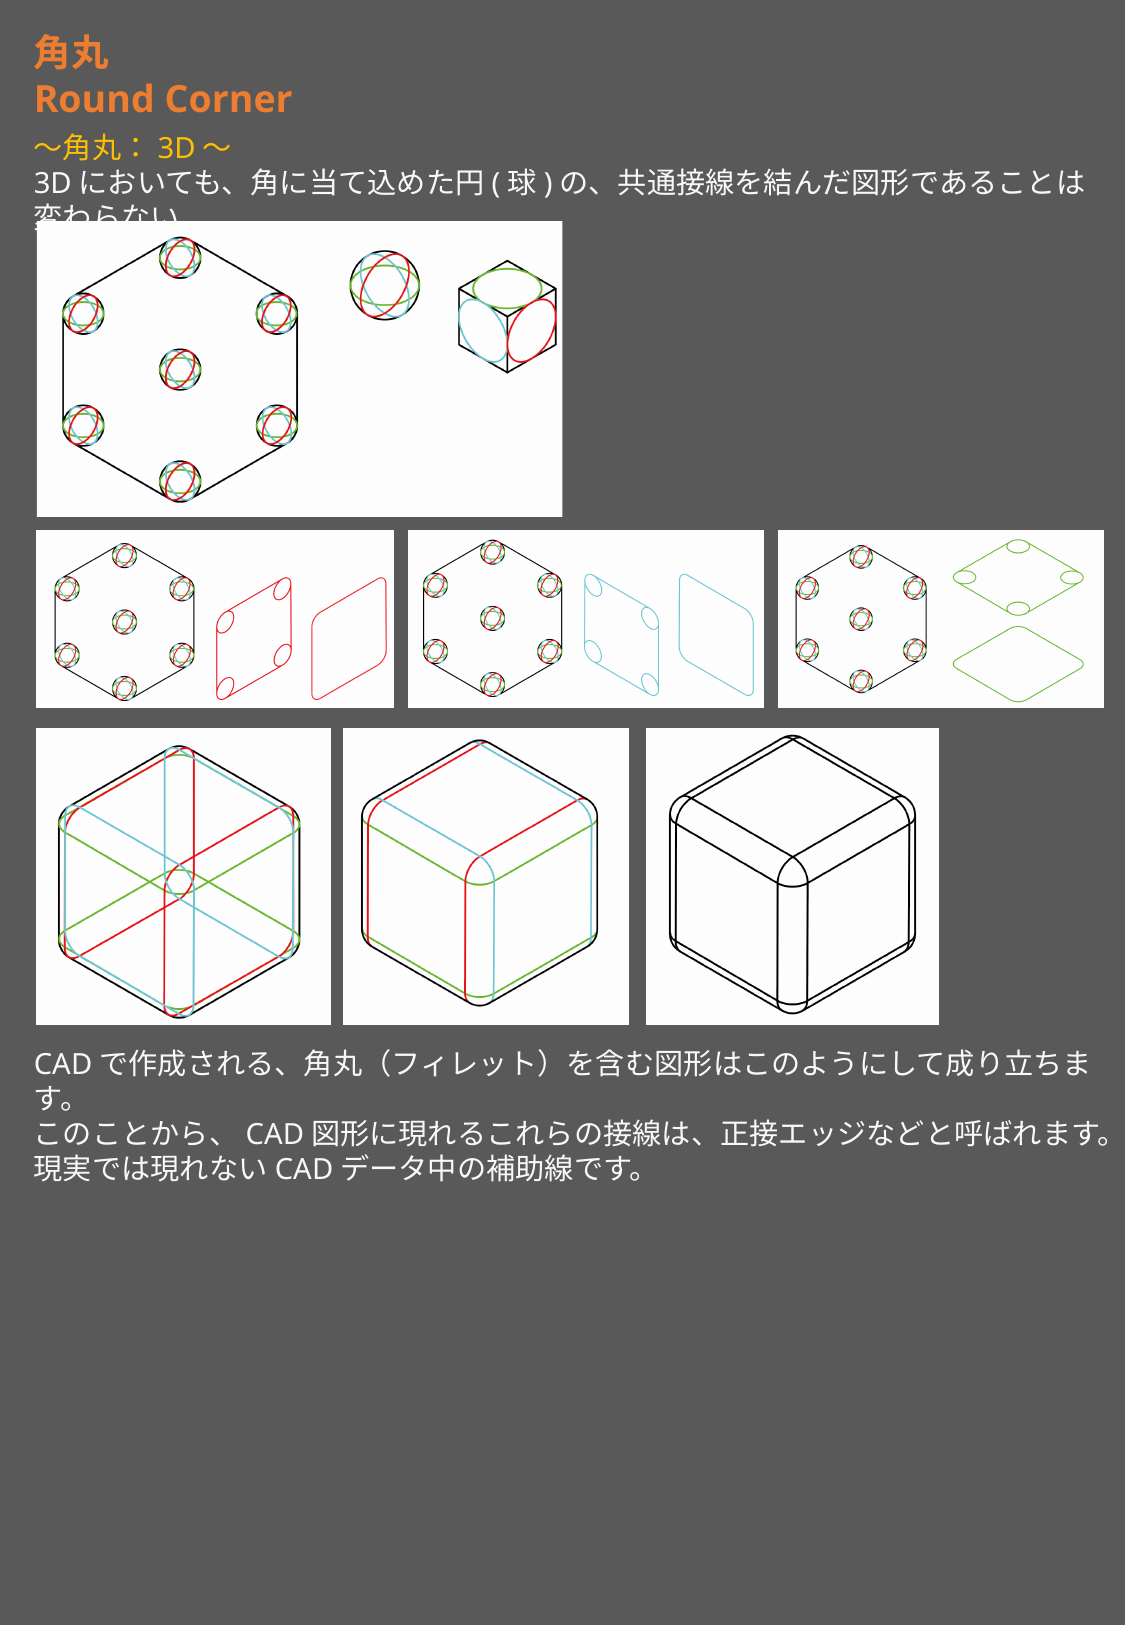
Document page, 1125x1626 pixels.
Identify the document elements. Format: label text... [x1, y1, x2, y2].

picture [36, 221, 563, 518]
picture [35, 728, 331, 1025]
text_box 角丸 Round Corner [19, 21, 1125, 122]
text_box ～角丸：3D～ 3Dにおいても、角に当て込めた円(球)の、共通接線を結んだ図形であることは変わらない。 [19, 122, 1125, 242]
text_box CADで作成される、角丸（フィレット）を含む図形はこのようにして成り立ちます。 このことから、CAD図形に現れるこれらの接線は、正接エッジなどと呼ばれます。 現実では現れないCADデータ中の補助線です。 [19, 1037, 1125, 1193]
picture [646, 728, 940, 1025]
picture [343, 728, 629, 1025]
picture [407, 529, 765, 709]
picture [777, 529, 1105, 709]
picture [35, 529, 395, 709]
